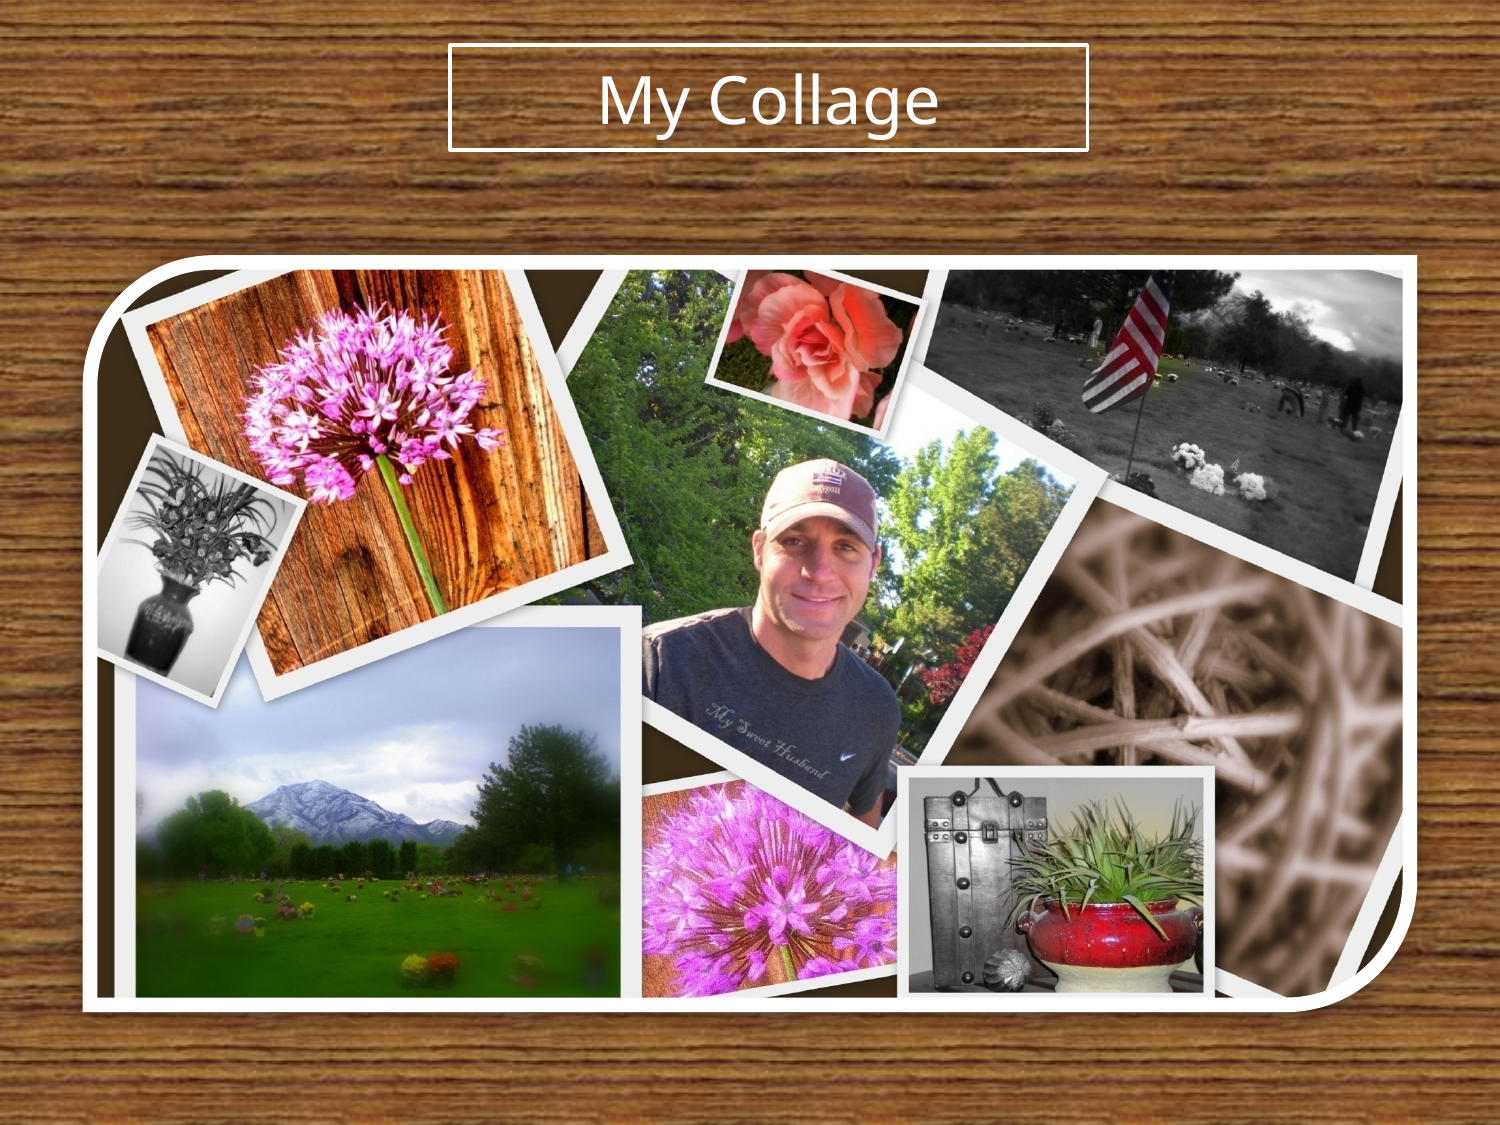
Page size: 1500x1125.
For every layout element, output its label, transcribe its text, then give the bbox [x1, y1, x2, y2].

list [89, 262, 1411, 1006]
title My Collage [450, 45, 1088, 150]
picture [0, 0, 1500, 1125]
